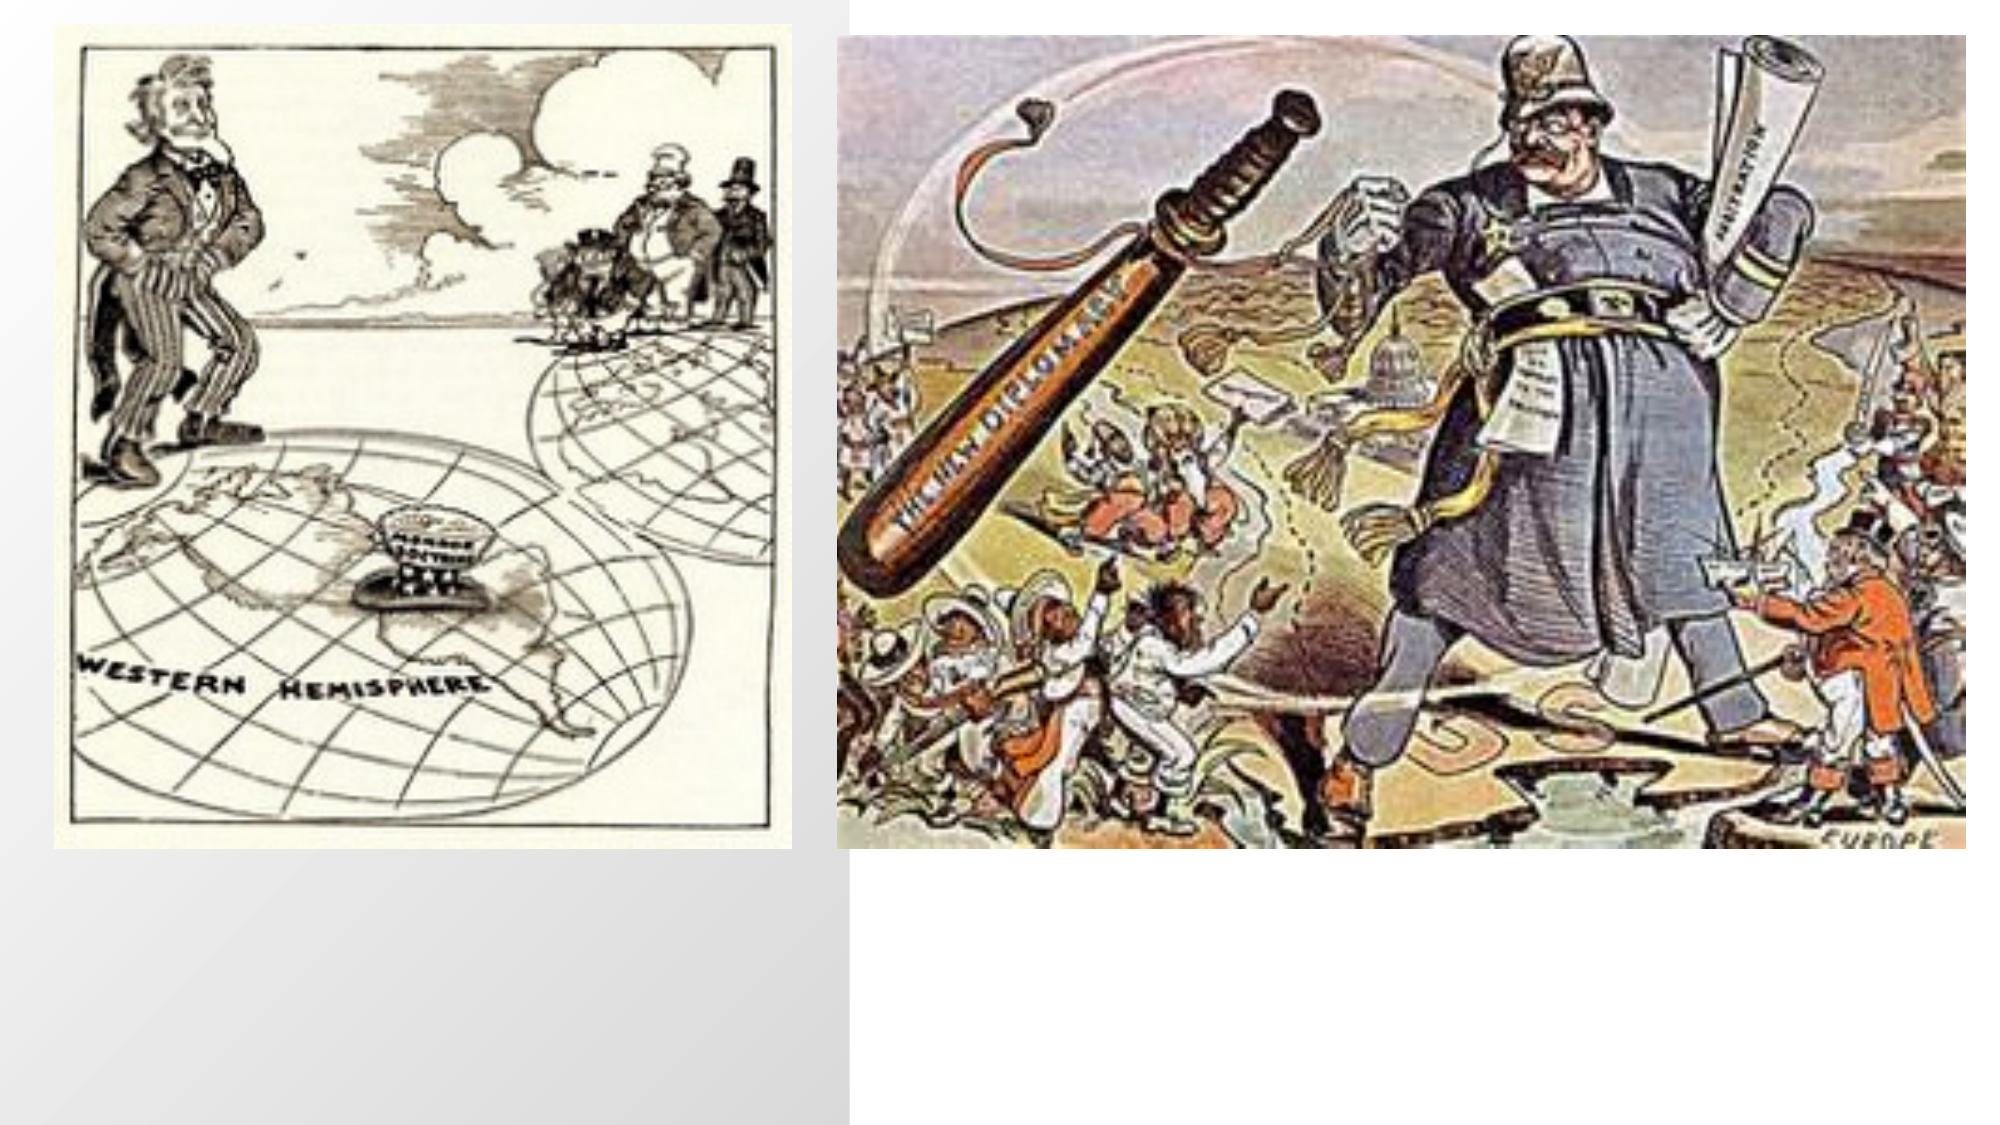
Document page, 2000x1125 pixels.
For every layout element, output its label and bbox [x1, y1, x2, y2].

list [837, 35, 1966, 849]
picture [54, 24, 792, 849]
